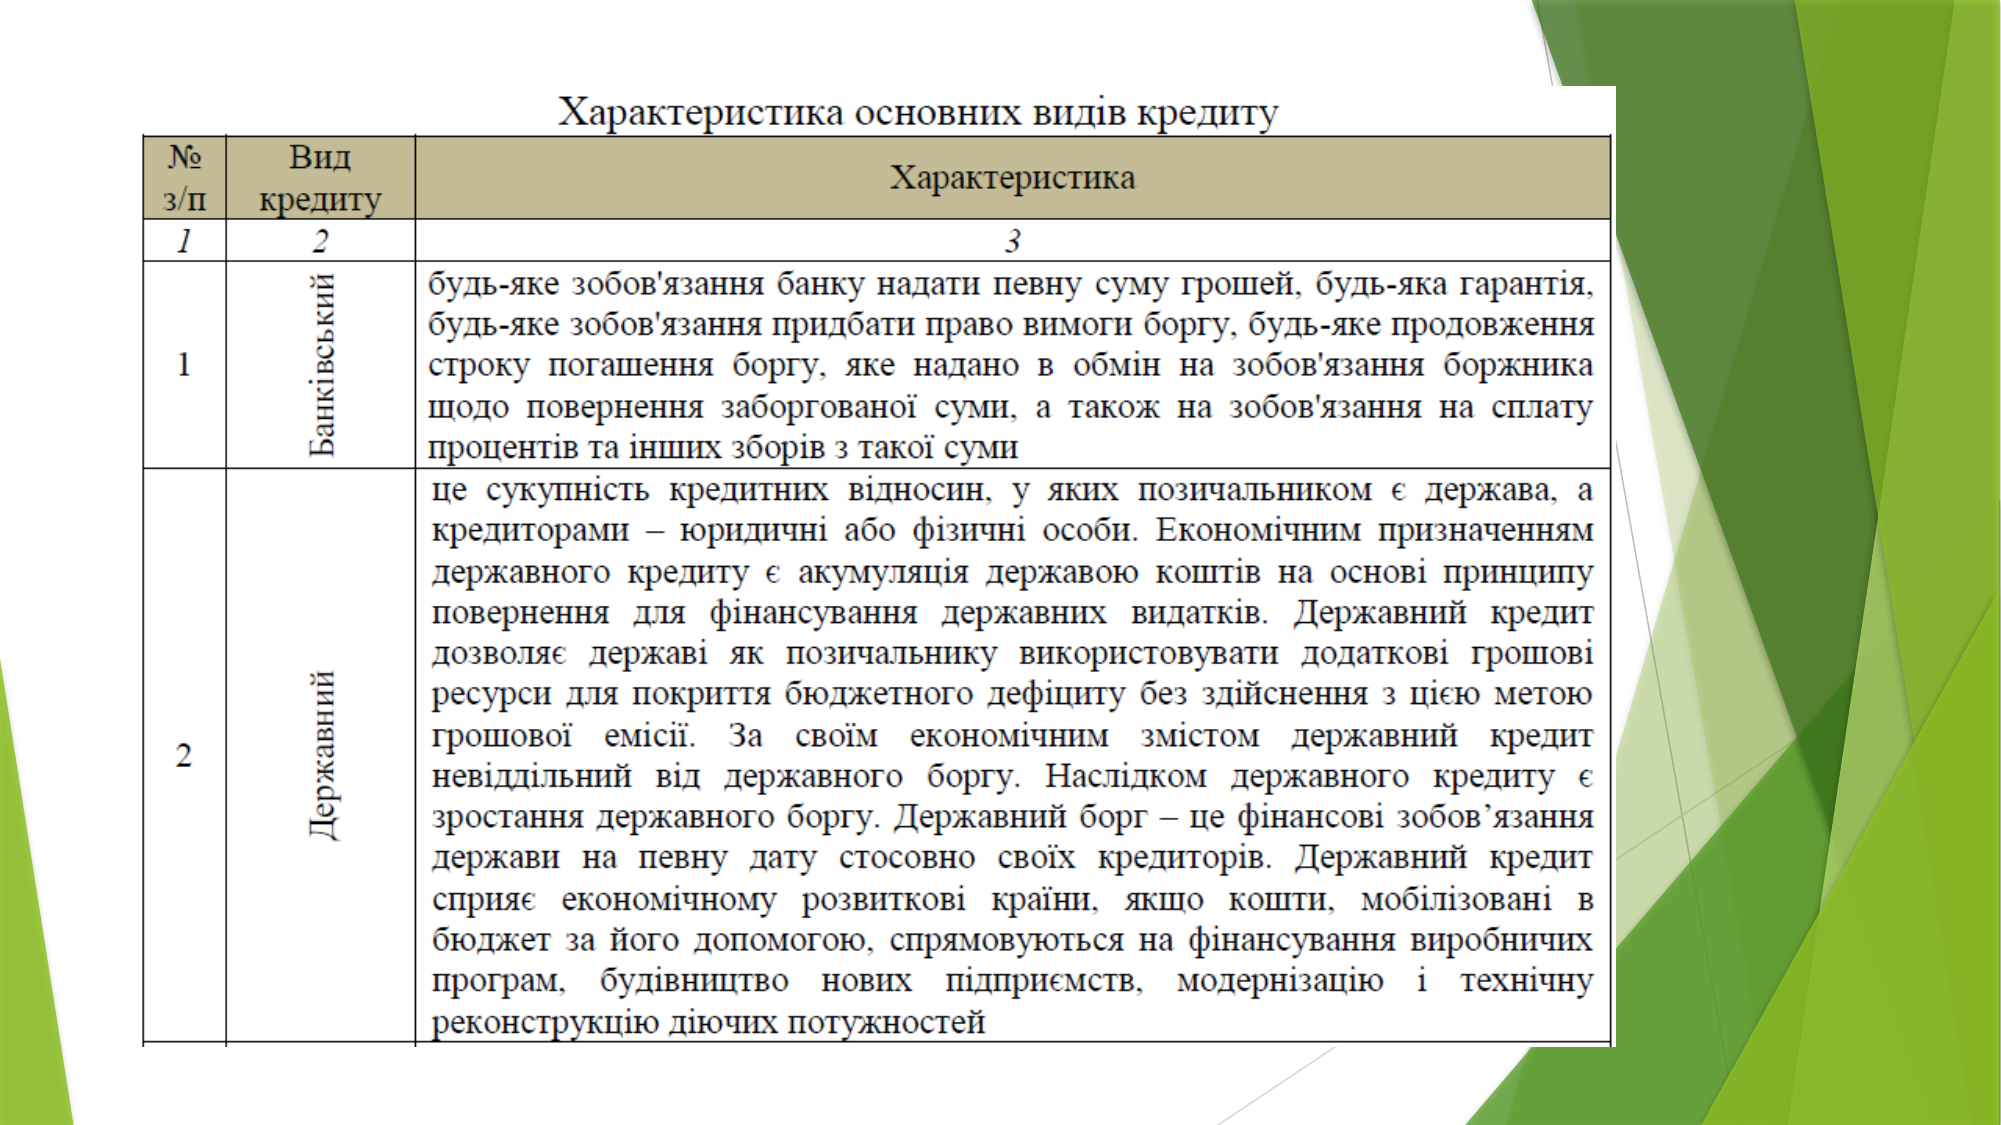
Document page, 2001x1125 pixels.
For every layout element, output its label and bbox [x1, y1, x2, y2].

list [137, 85, 1617, 1048]
